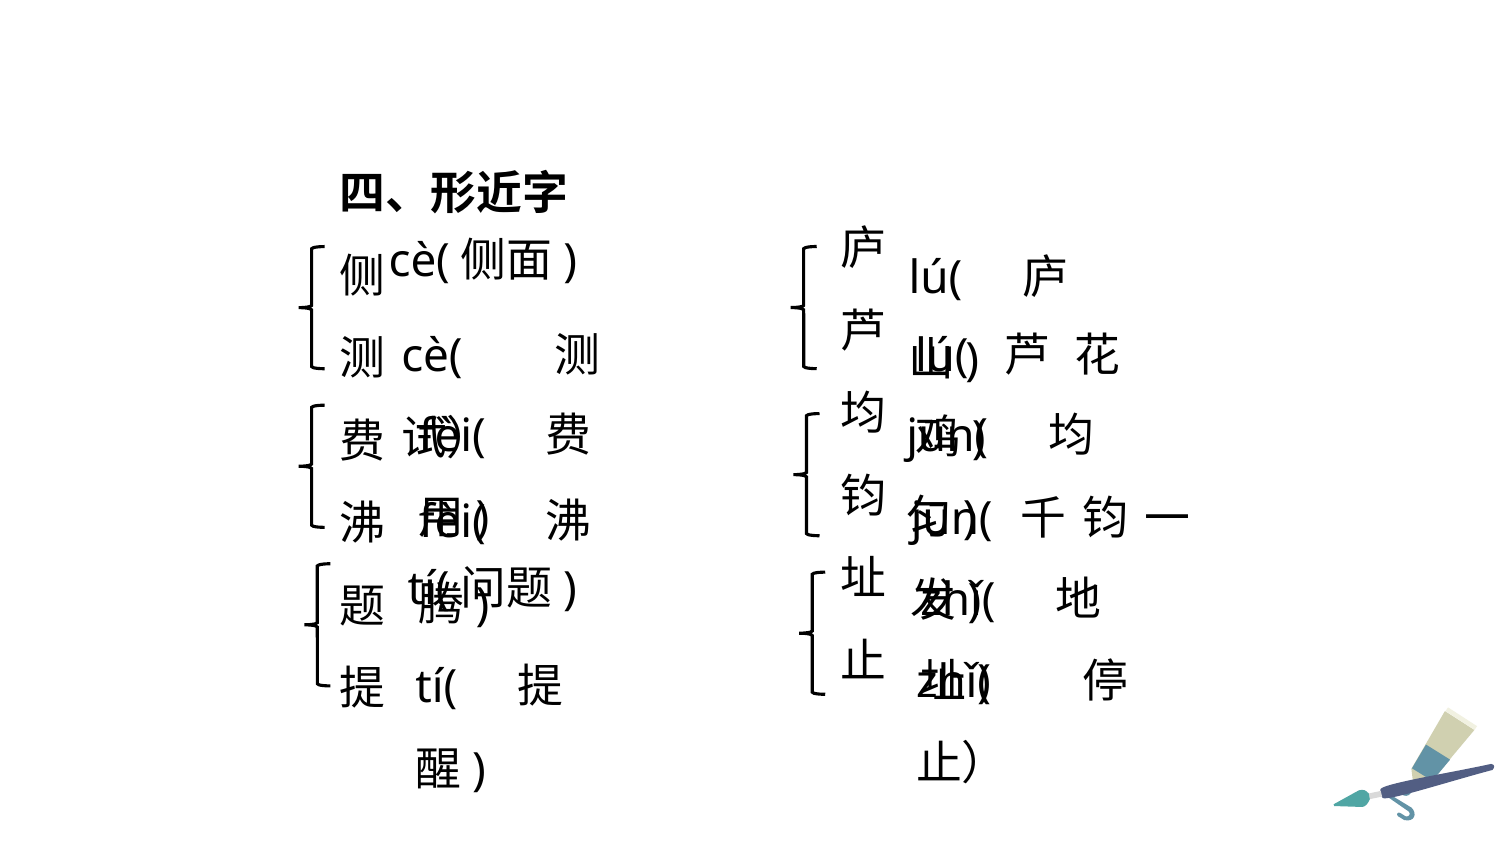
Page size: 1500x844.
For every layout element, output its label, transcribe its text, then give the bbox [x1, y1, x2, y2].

text_box lú(庐山) [893, 212, 1083, 310]
text_box jūn(均匀) [891, 370, 1109, 468]
text_box 四、形近字 侧 测 费 沸 题 提 [324, 129, 675, 721]
text_box [799, 571, 826, 695]
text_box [1358, 708, 1481, 844]
text_box lú(芦花鸡) [900, 290, 1135, 388]
text_box tí(问题) [393, 551, 592, 622]
text_box [304, 563, 331, 687]
text_box zhǐ(地址) [905, 534, 1116, 616]
text_box [298, 246, 325, 370]
text_box [793, 413, 820, 537]
text_box jūn(千钧一发) [896, 453, 1205, 551]
text_box [298, 404, 325, 528]
text_box cè(测试） [386, 291, 615, 389]
text_box tí(提醒) [400, 622, 578, 720]
text_box [790, 245, 817, 370]
text_box cè(侧面) [373, 223, 592, 293]
text_box fèi(费用) [404, 370, 607, 457]
text_box 庐 芦 均 钧 址 止 [825, 129, 1202, 694]
text_box zhǐ(停止） [901, 616, 1144, 714]
text_box fèi(沸腾) [404, 457, 607, 555]
